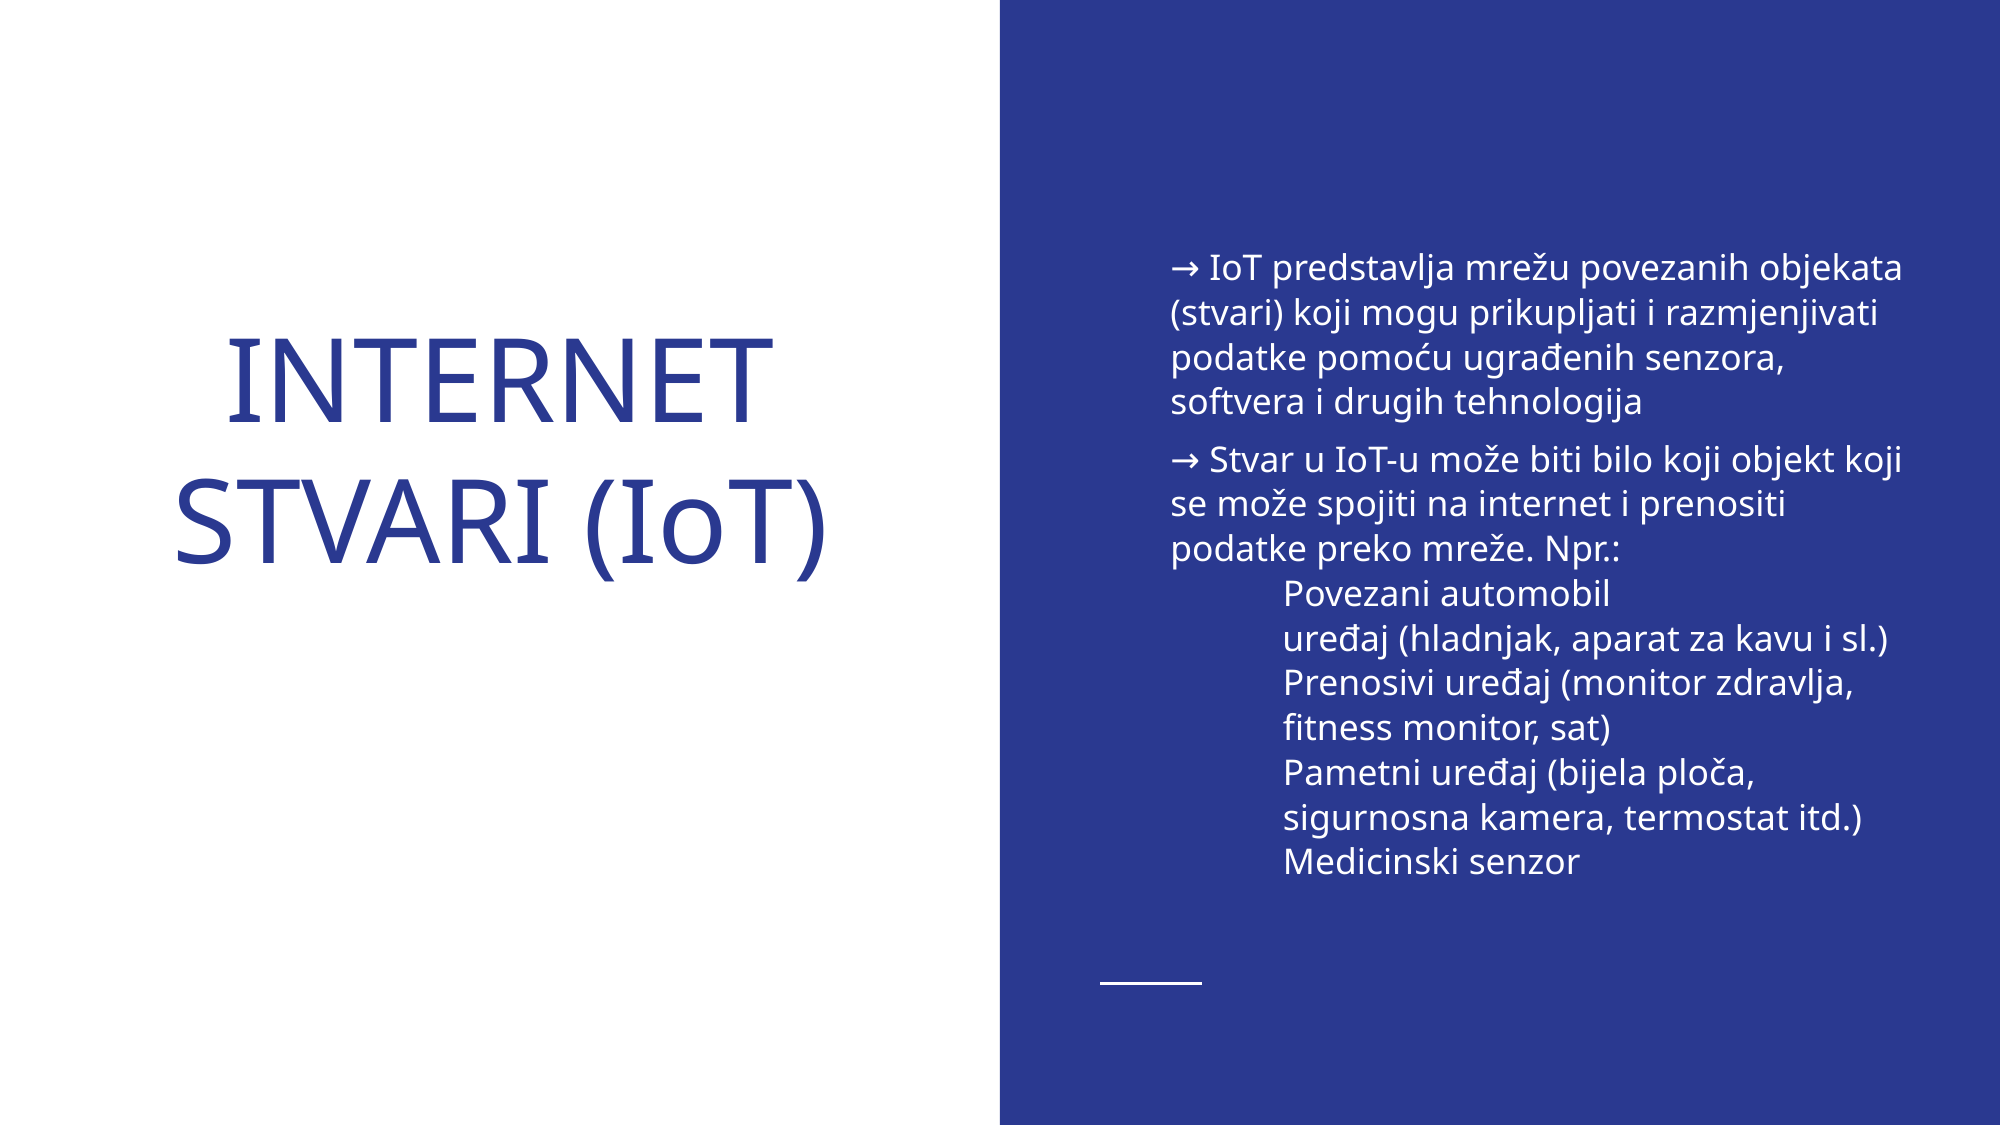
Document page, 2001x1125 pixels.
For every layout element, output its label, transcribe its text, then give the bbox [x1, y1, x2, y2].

title INTERNET STVARI (IoT) [58, 251, 943, 594]
list → IoT predstavlja mrežu povezanih objekata (stvari) koji mogu prikupljati i razmjenjivati podatke pomoću ugrađenih senzora, softvera i drugih tehnologija → Stvar u IoT-u može biti bilo koji objekt koji se može spojiti na internet i prenositi podatke preko mreže. Npr.: Povezani automobil uređaj (hladnjak, aparat za kavu i sl.) Prenosivi uređaj (monitor zdravlja, fitness monitor, sat) Pametni uređaj (bijela ploča, sigurnosna kamera, termostat itd.) Medicinski senzor [1080, 158, 1920, 967]
